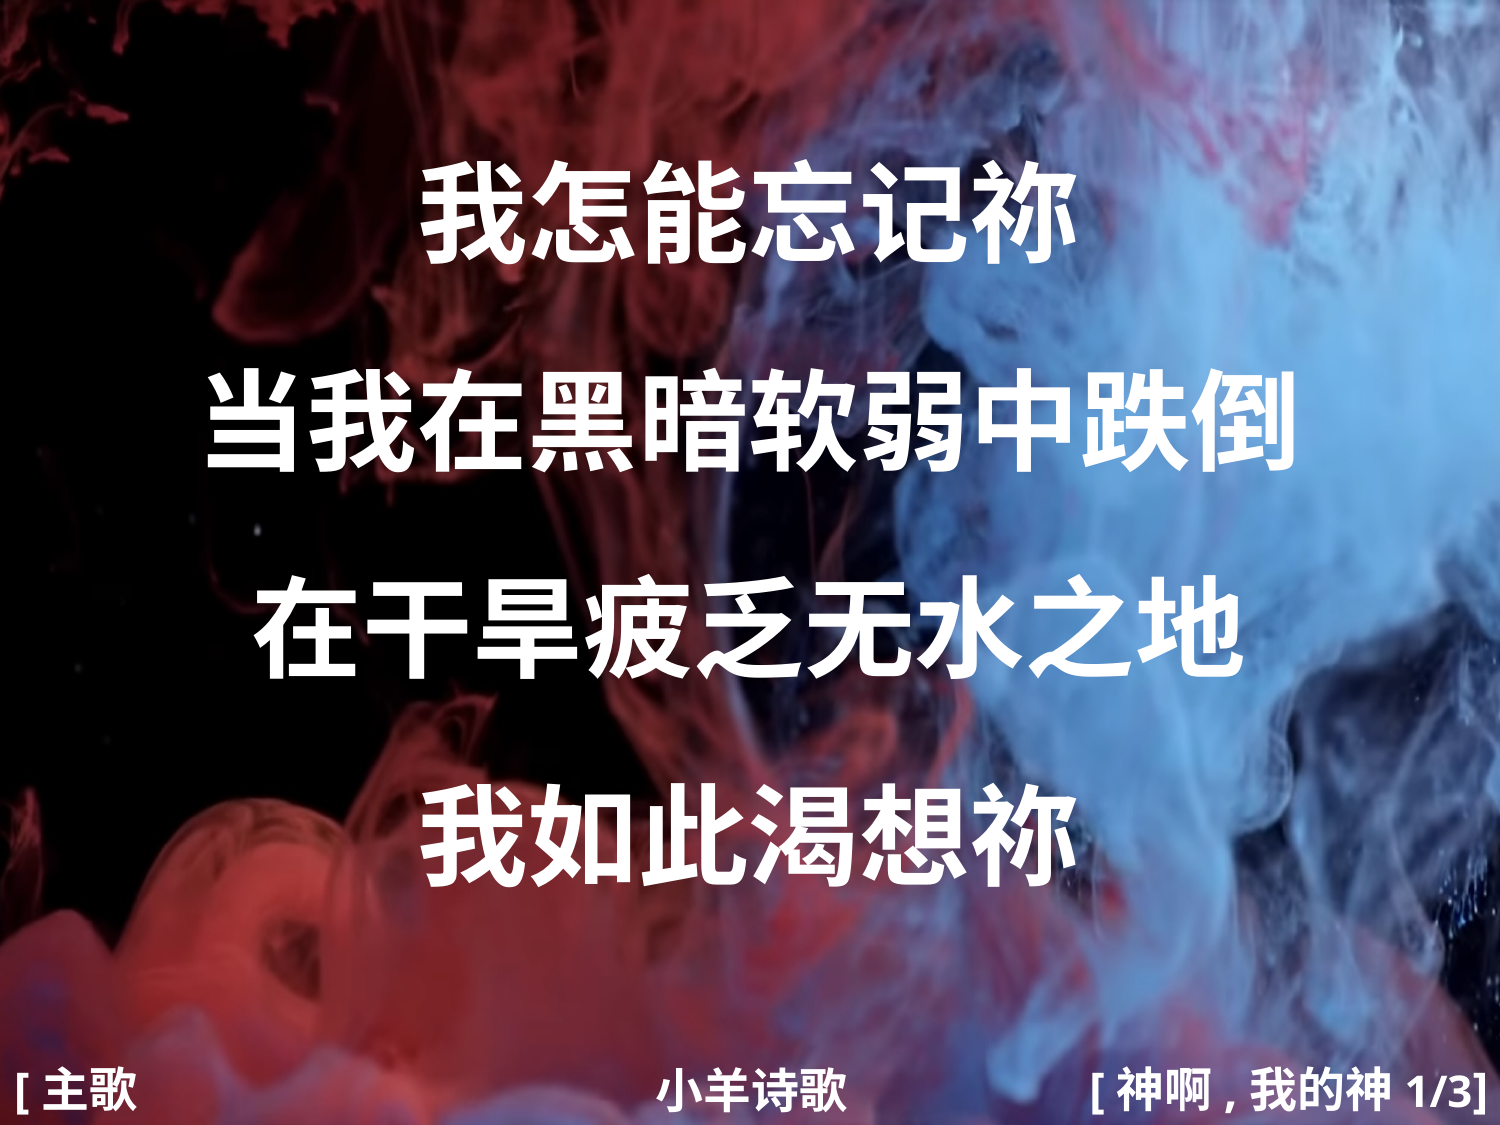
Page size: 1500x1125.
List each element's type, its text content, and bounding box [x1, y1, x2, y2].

text_box [主歌1] [0, 1051, 205, 1125]
picture [0, 0, 1500, 1053]
text_box [神啊,我的神1/3] [1066, 1052, 1500, 1125]
text_box 我怎能忘记祢 当我在黑暗软弱中跌倒 在干旱疲乏无水之地 我如此渴想祢 [0, 137, 1499, 931]
subtitle 小羊诗歌 [205, 1053, 1066, 1125]
